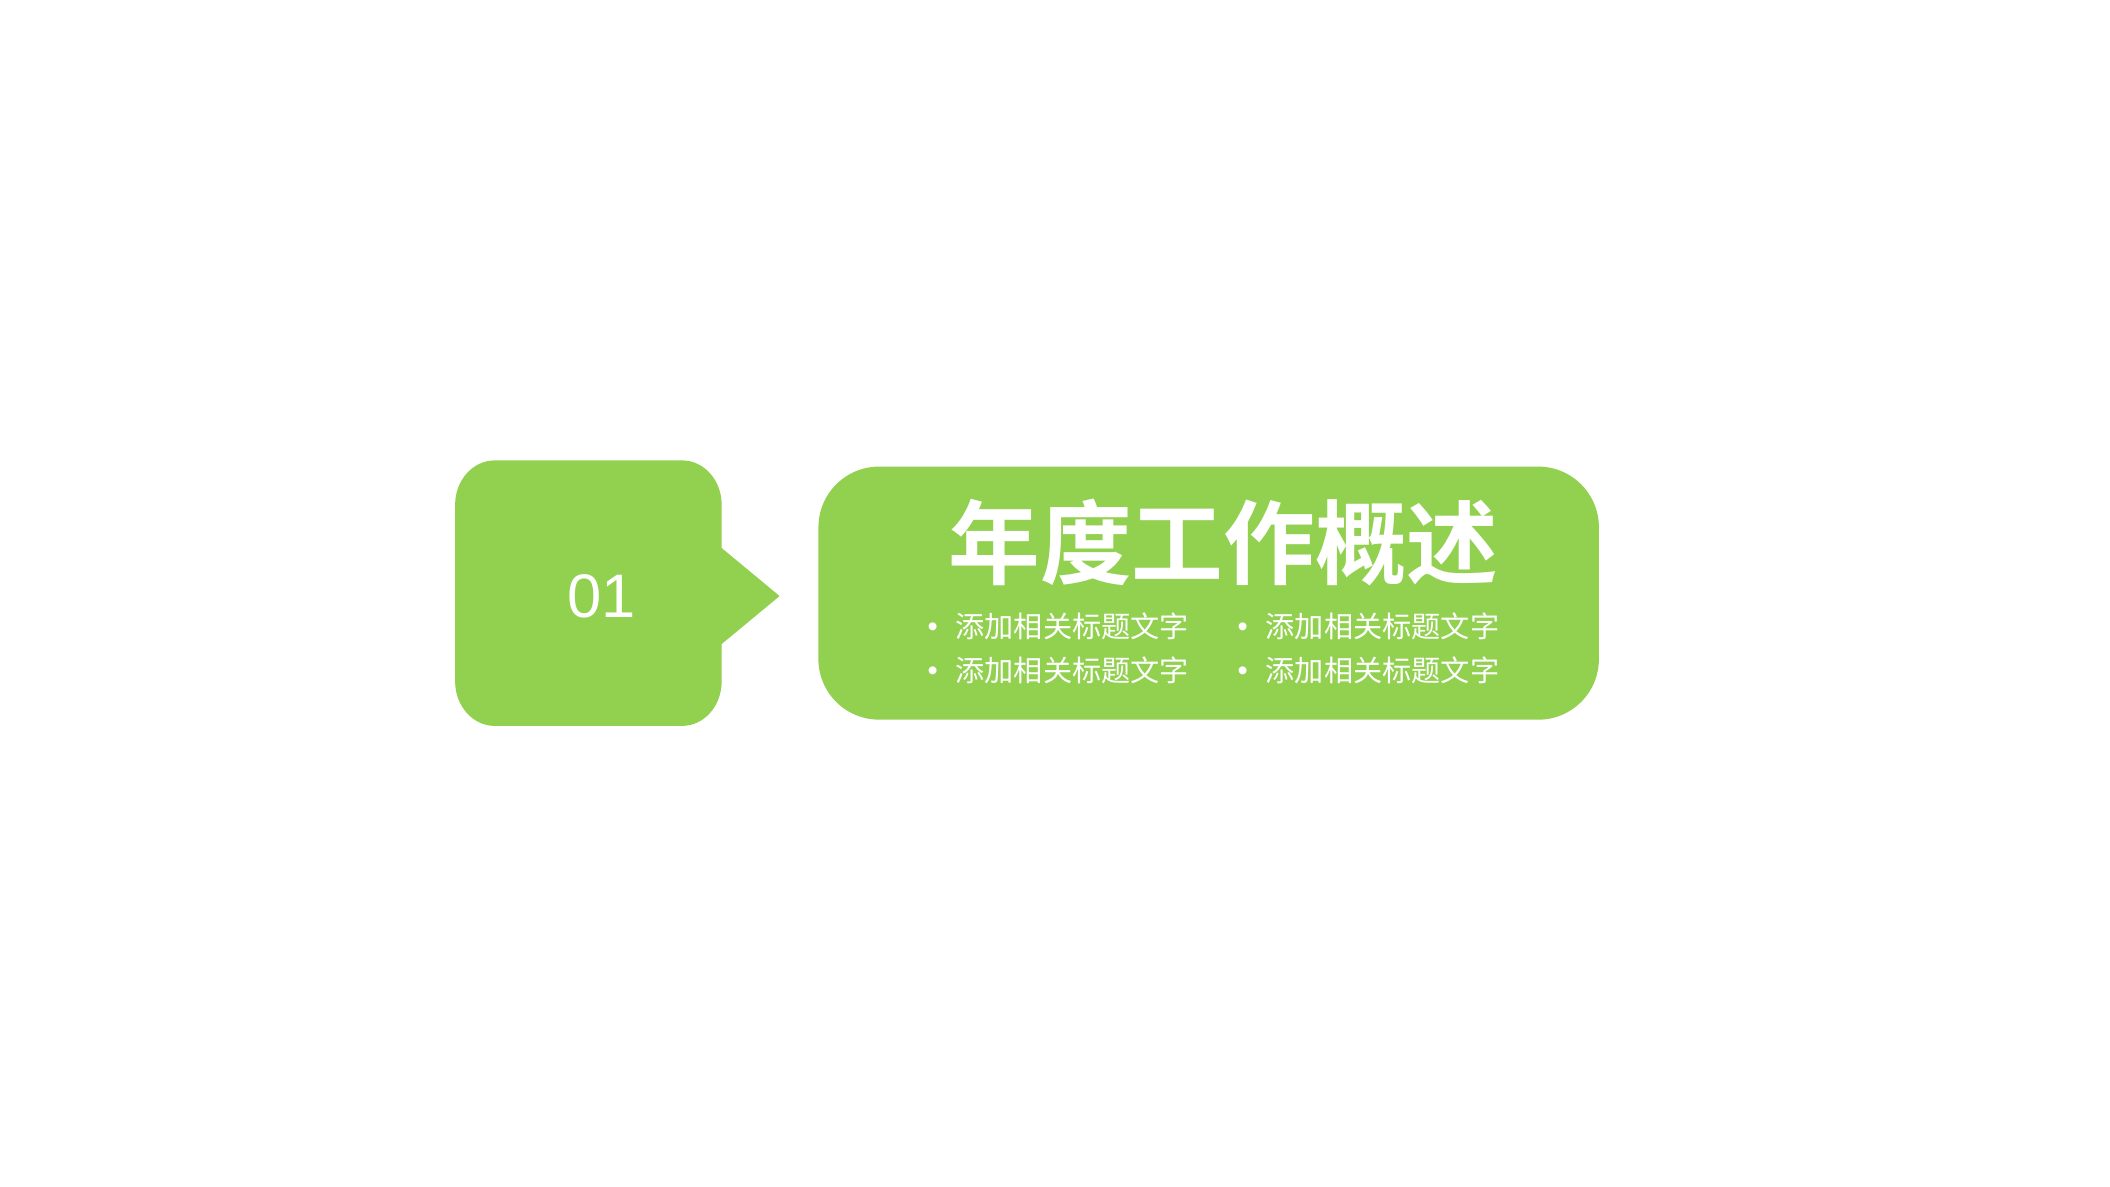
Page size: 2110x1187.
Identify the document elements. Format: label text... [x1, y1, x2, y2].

text_box 年度工作概述 [948, 485, 1526, 596]
text_box [818, 466, 1599, 720]
text_box 添加相关标题文字 [927, 608, 1190, 644]
text_box 添加相关标题文字 [1237, 652, 1500, 688]
text_box 添加相关标题文字 [927, 652, 1190, 688]
text_box 添加相关标题文字 [1237, 608, 1500, 644]
text_box 01 [455, 460, 780, 726]
